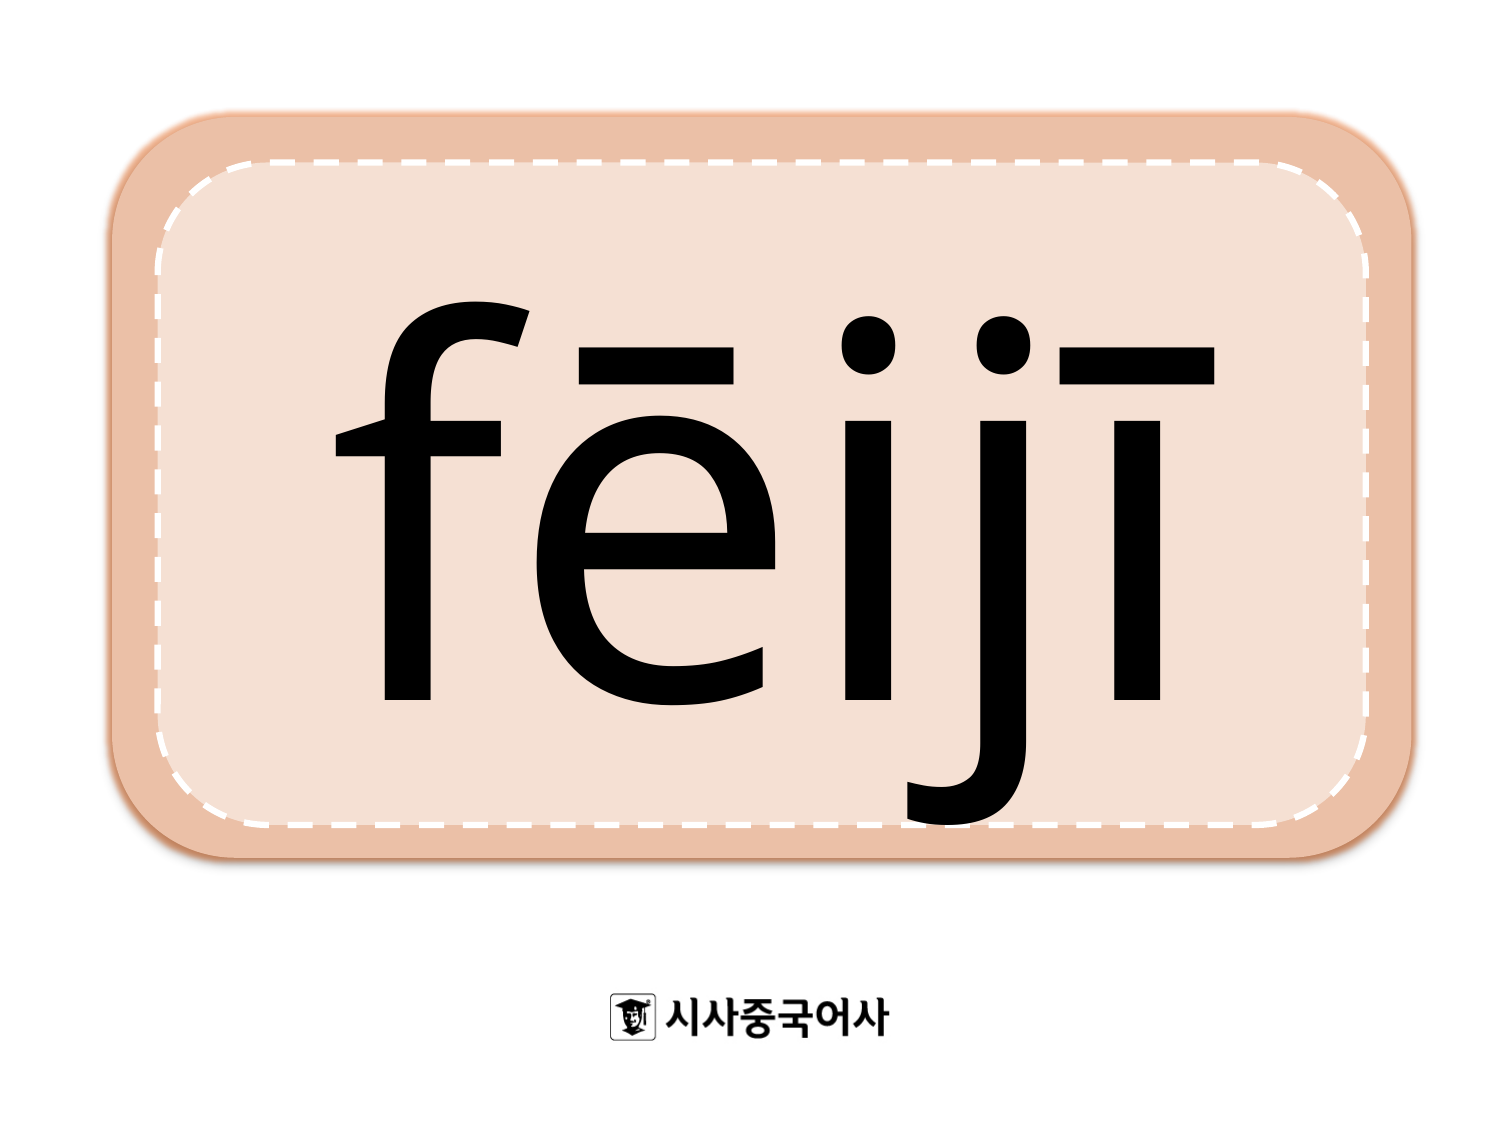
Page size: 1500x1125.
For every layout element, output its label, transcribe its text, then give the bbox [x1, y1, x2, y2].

picture [602, 987, 898, 1047]
text_box fēijī [162, 160, 1371, 824]
